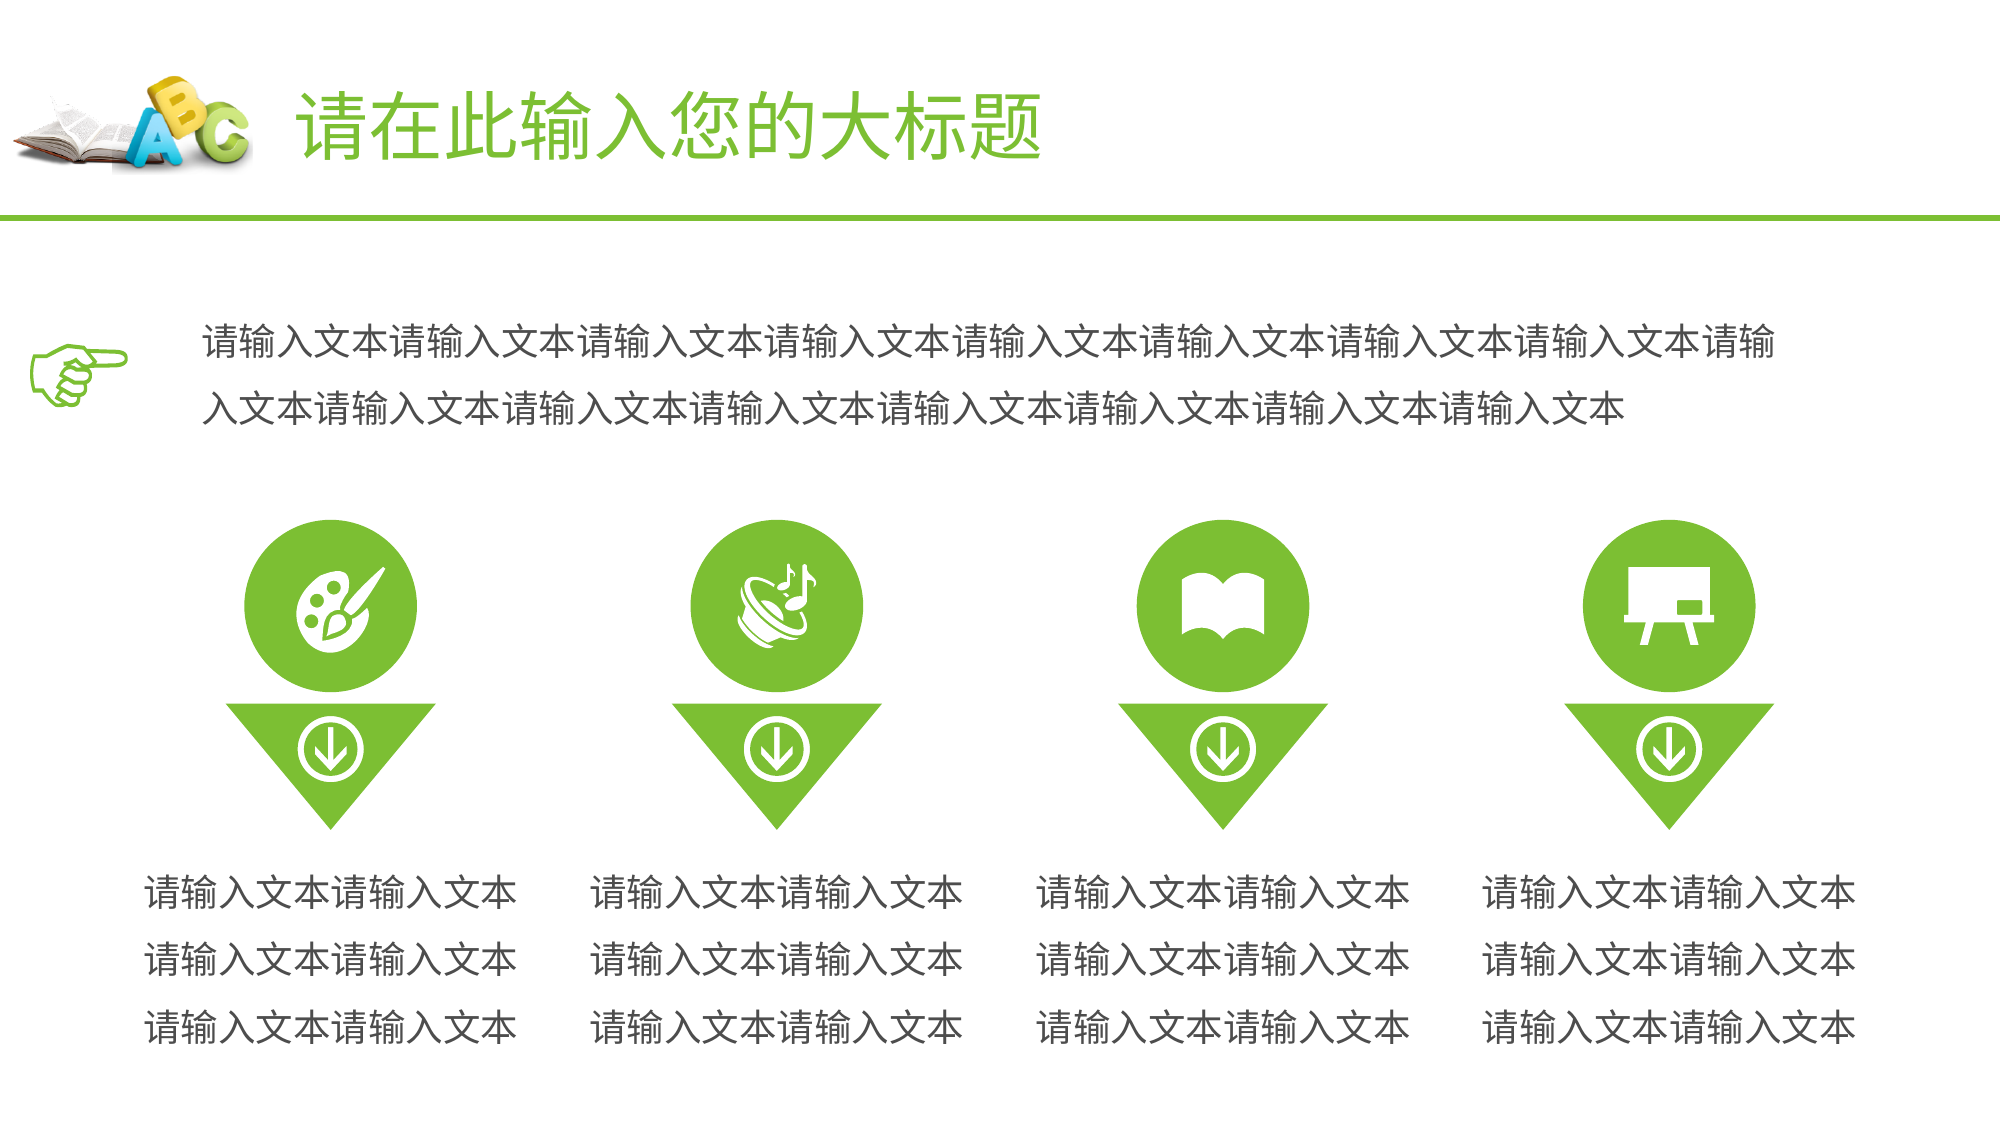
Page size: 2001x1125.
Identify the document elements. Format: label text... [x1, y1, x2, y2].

text_box [785, 564, 817, 611]
text_box [1136, 519, 1310, 693]
text_box 请输入文本请输入文本请输入文本请输入文本请输入文本请输入文本 [1015, 836, 1431, 1059]
text_box [1624, 567, 1715, 645]
text_box [296, 571, 369, 653]
text_box [1181, 572, 1265, 640]
picture [13, 72, 262, 175]
text_box [1115, 702, 1331, 832]
text_box 请输入文本请输入文本请输入文本请输入文本请输入文本请输入文本请输入文本请输入文本请输入文本请输入文本请输入文本请输入文本请输入文本请输入文本请输入文本请输入文本 [185, 262, 1815, 464]
text_box [343, 566, 386, 616]
text_box 请输入文本请输入文本请输入文本请输入文本请输入文本请输入文本 [569, 836, 985, 1059]
text_box [777, 563, 796, 591]
text_box [30, 343, 128, 408]
text_box [1561, 702, 1777, 832]
text_box [690, 519, 864, 693]
text_box [1582, 519, 1756, 693]
text_box 请输入文本请输入文本请输入文本请输入文本请输入文本请输入文本 [1461, 836, 1877, 1059]
text_box 请输入文本请输入文本请输入文本请输入文本请输入文本请输入文本 [122, 836, 539, 1059]
title 请在此输入您的大标题 [278, 60, 1821, 200]
text_box [669, 702, 885, 832]
text_box [737, 576, 807, 649]
text_box [244, 519, 417, 693]
text_box [223, 702, 439, 832]
